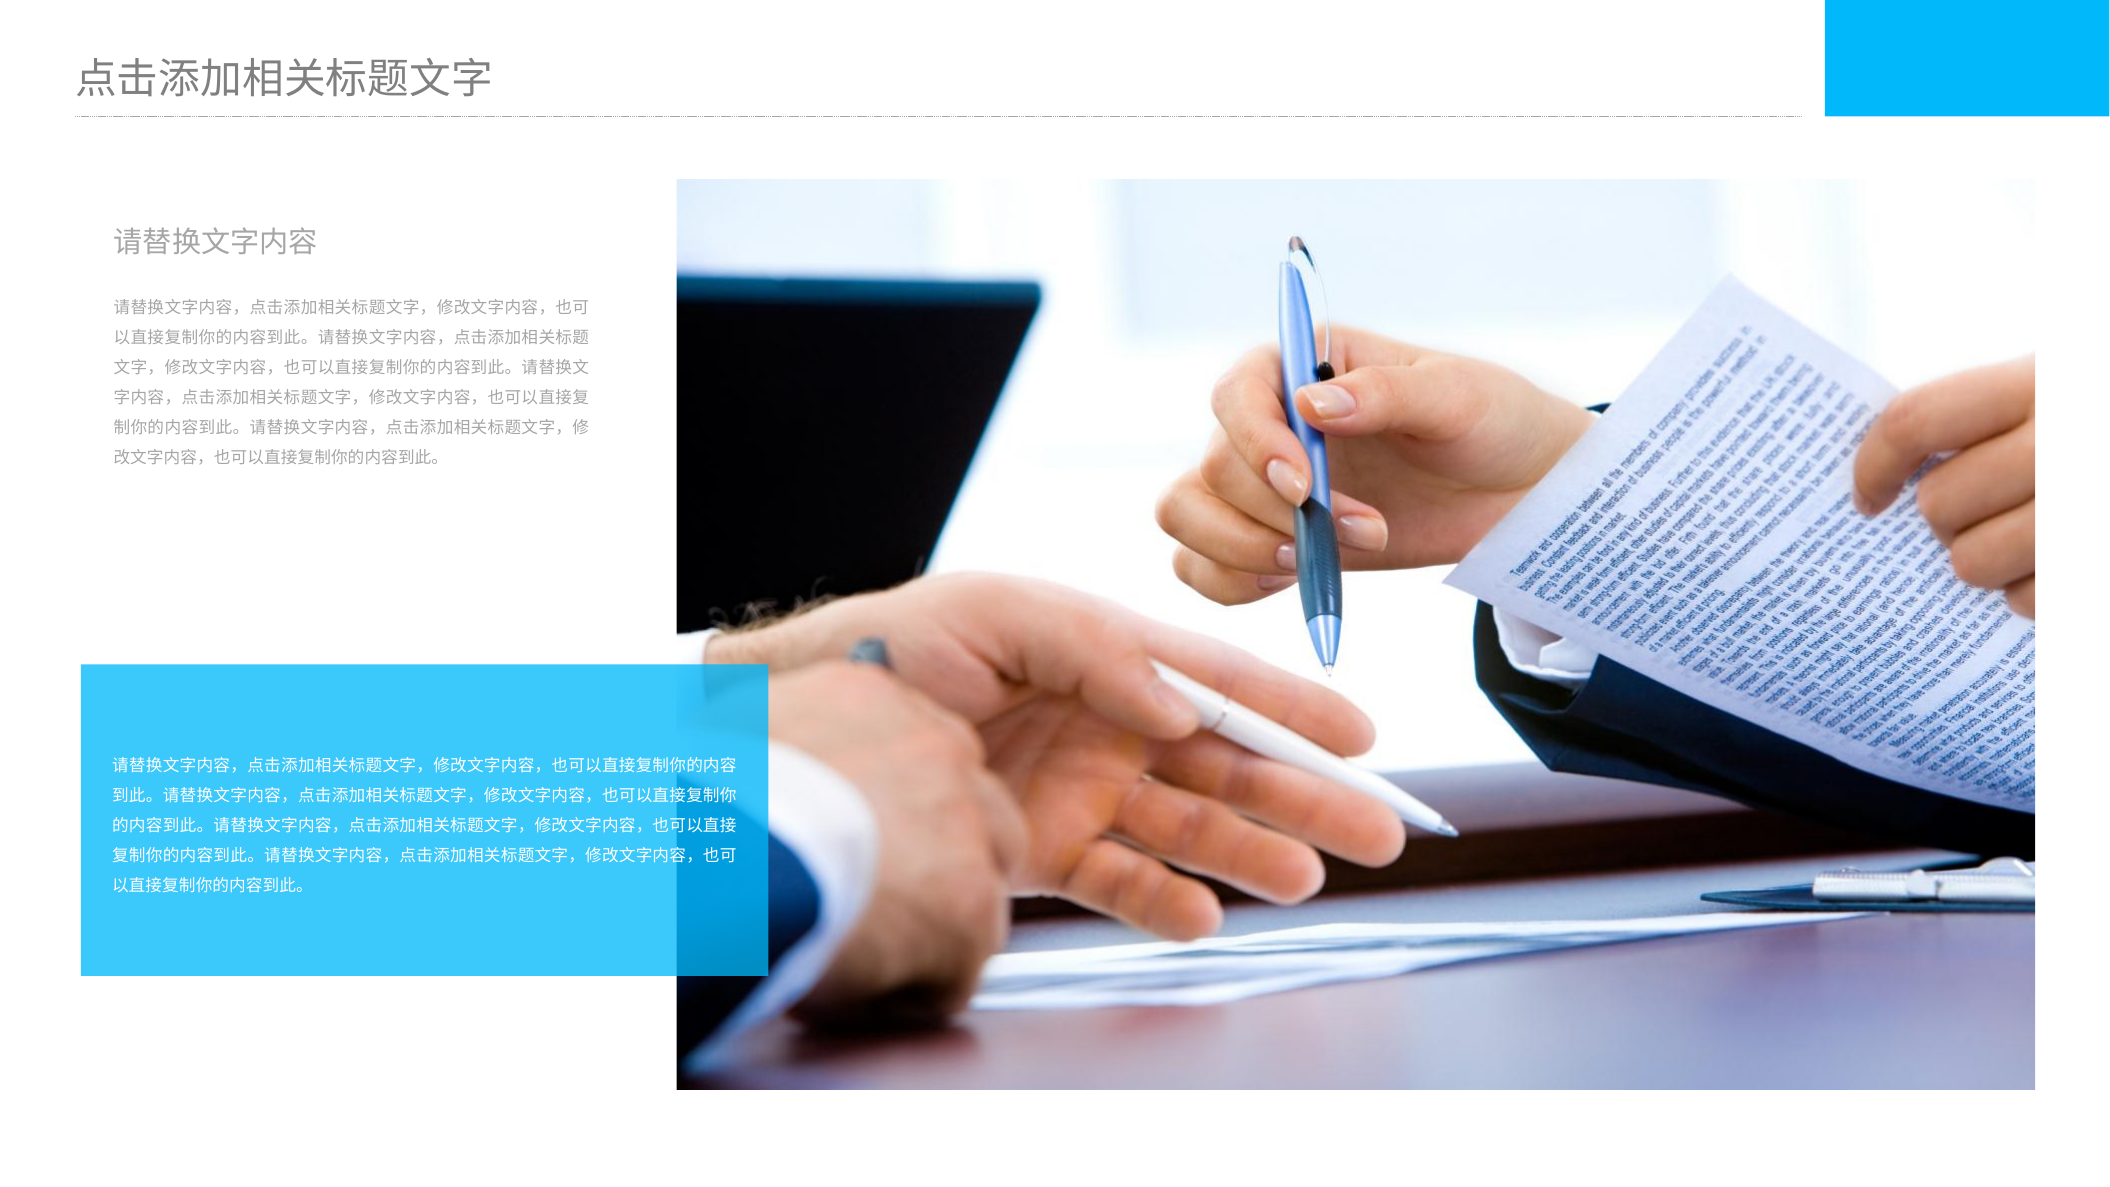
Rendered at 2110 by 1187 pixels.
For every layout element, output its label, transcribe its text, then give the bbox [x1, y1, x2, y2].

text_box 请替换文字内容，点击添加相关标题文字，修改文字内容，也可以直接复制你的内容到此。请替换文字内容，点击添加相关标题文字，修改文字内容，也可以直接复制你的内容到此。请替换文字内容，点击添加相关标题文字，修改文字内容，也可以直接复制你的内容到此。请替换文字内容，点击添加相关标题文字，修改文字内容，也可以直接复制你的内容到此。 [80, 664, 769, 976]
text_box 点击添加相关标题文字 [59, 44, 563, 107]
text_box 请替换文字内容 [97, 215, 403, 274]
text_box 请替换文字内容，点击添加相关标题文字，修改文字内容，也可以直接复制你的内容到此。请替换文字内容，点击添加相关标题文字，修改文字内容，也可以直接复制你的内容到此。请替换文字内容，点击添加相关标题文字，修改文字内容，也可以直接复制你的内容到此。请替换文字内容，点击添加相关标题文字，修改文字内容，也可以直接复制你的内容到此。 [97, 279, 606, 523]
text_box [676, 179, 2036, 1090]
